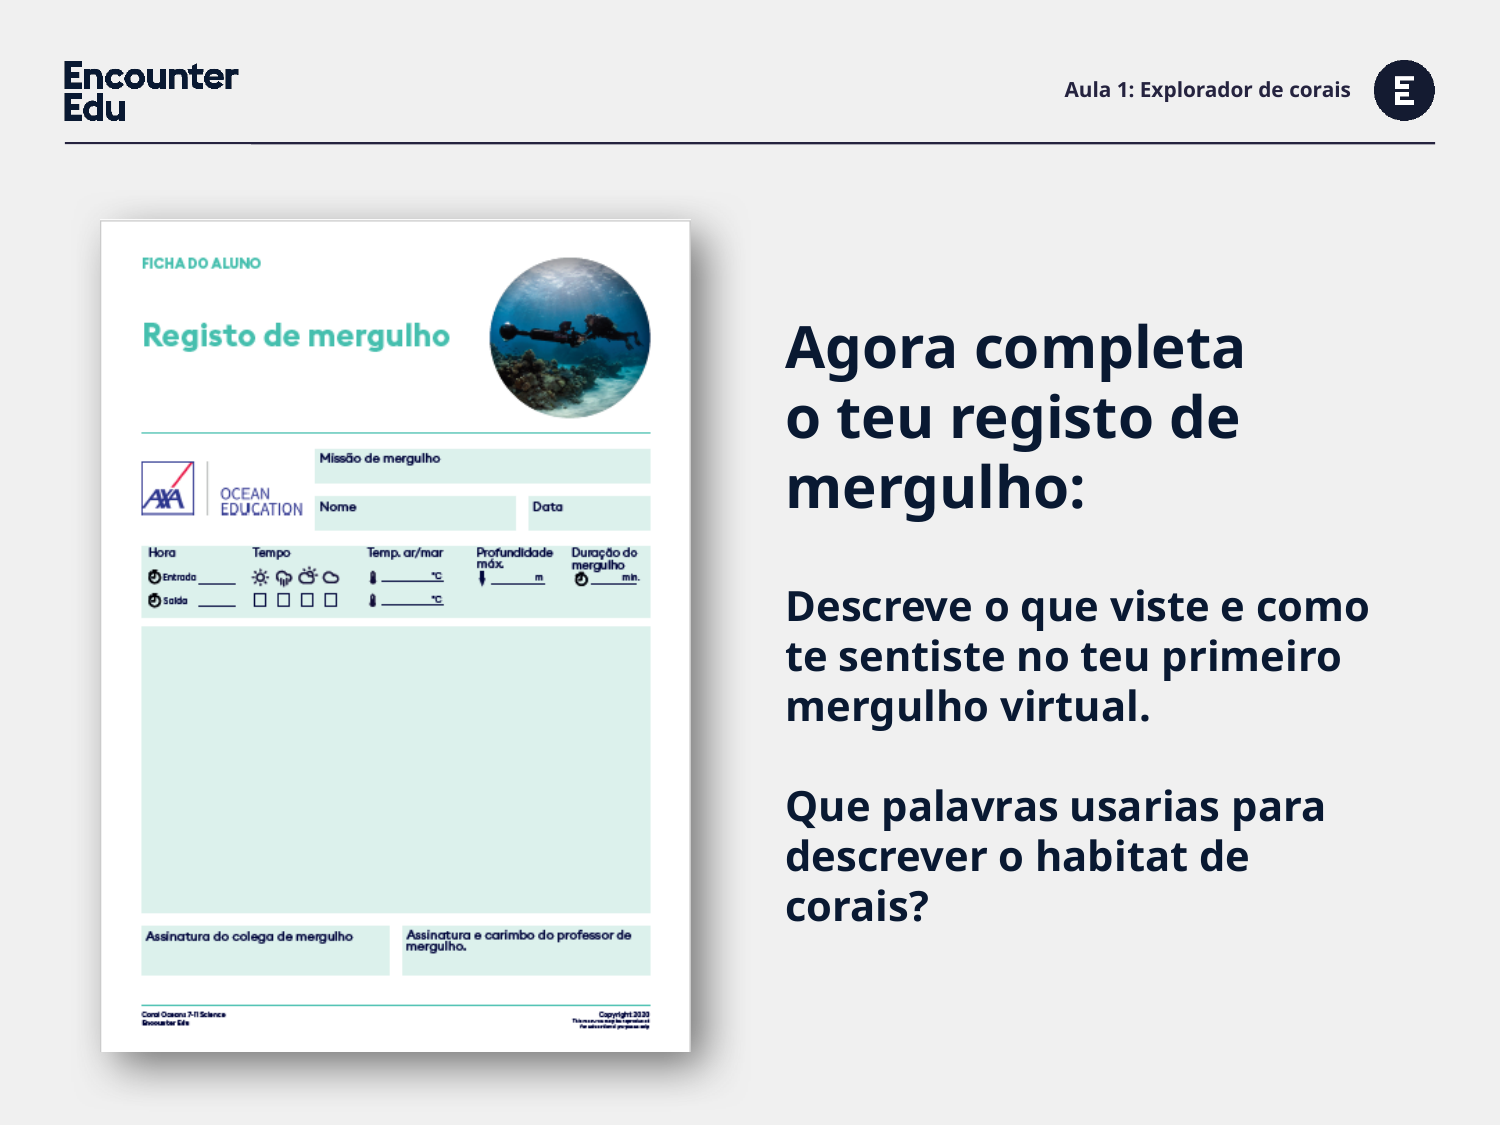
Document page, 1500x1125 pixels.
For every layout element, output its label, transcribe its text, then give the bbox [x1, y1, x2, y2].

picture [100, 219, 691, 1052]
picture [1372, 58, 1436, 122]
title Aula 1: Explorador de corais [749, 67, 1359, 114]
text_box Agora completa o teu registo de mergulho: Descreve o que viste e como te sentiste no teu primeiro mergulho virtual. Que palavras usarias para descrever o habitat de corais? [777, 302, 1407, 938]
picture [60, 59, 243, 122]
